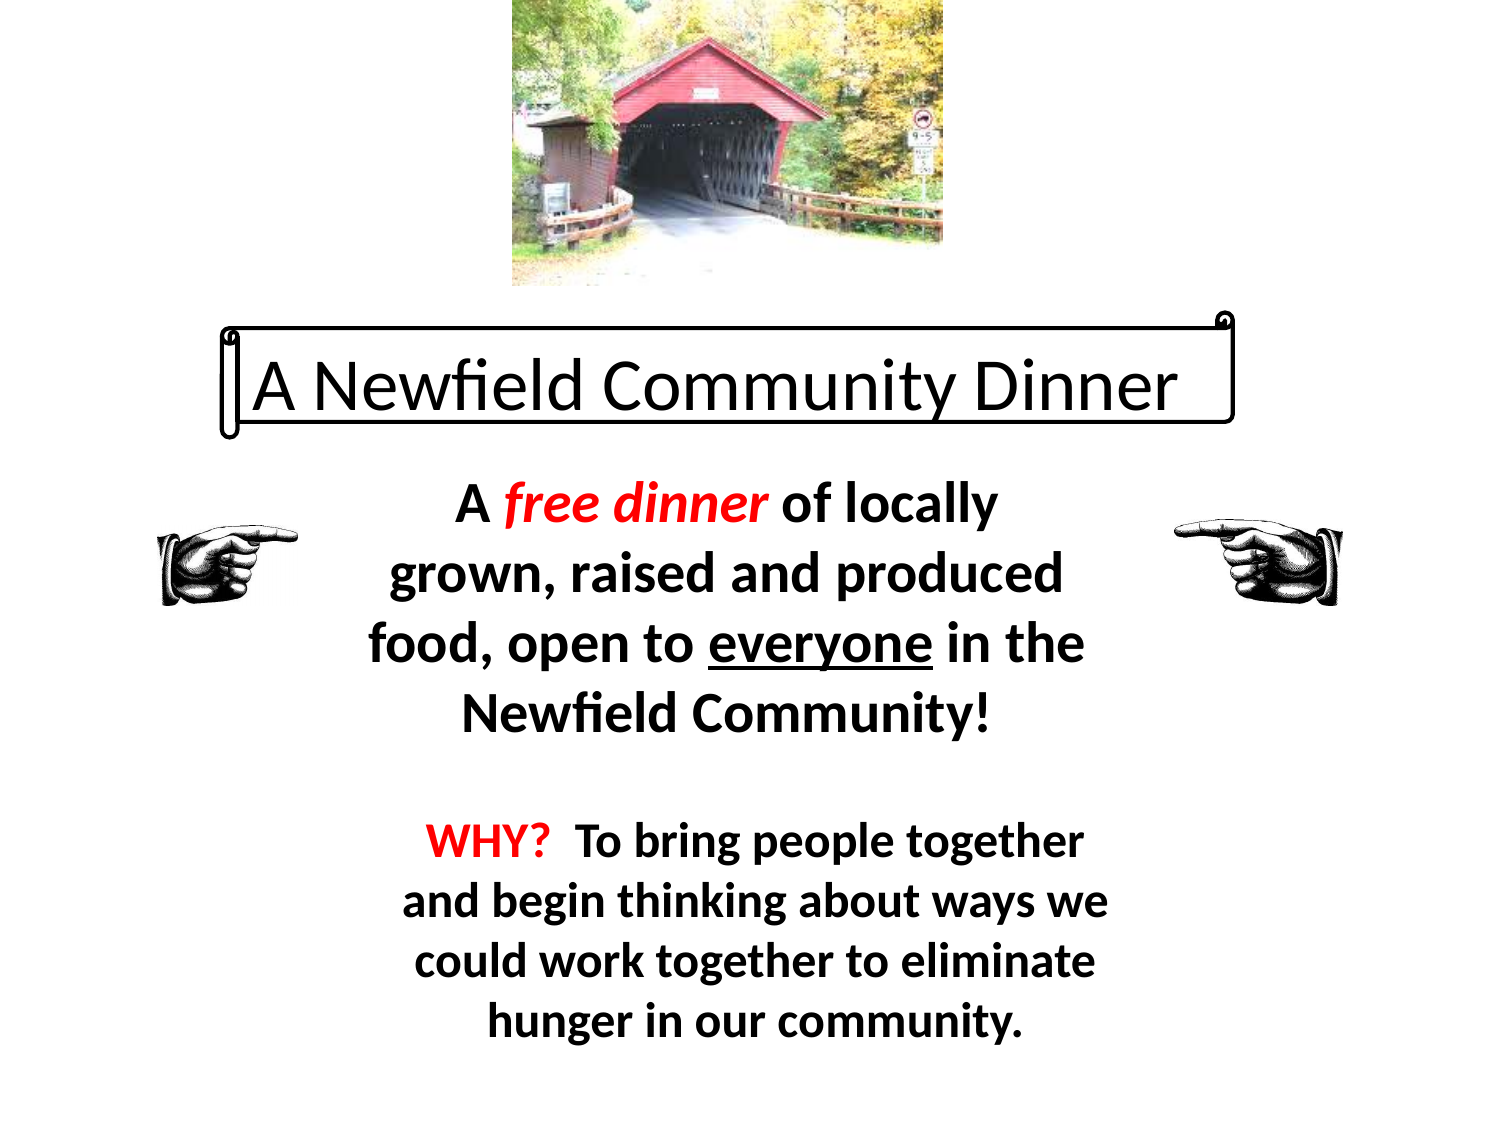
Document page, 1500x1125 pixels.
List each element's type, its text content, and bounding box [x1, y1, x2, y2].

text_box WHY? To bring people together and begin thinking about ways we could work together to eliminate hunger in our community. [380, 799, 1131, 1055]
picture [512, 0, 943, 287]
text_box A Newfield Community Dinner [221, 312, 1233, 438]
picture [156, 525, 298, 606]
picture [1173, 519, 1344, 606]
text_box A free dinner of locally grown, raised and produced food, open to everyone in the Newfield Community! [352, 456, 1103, 752]
